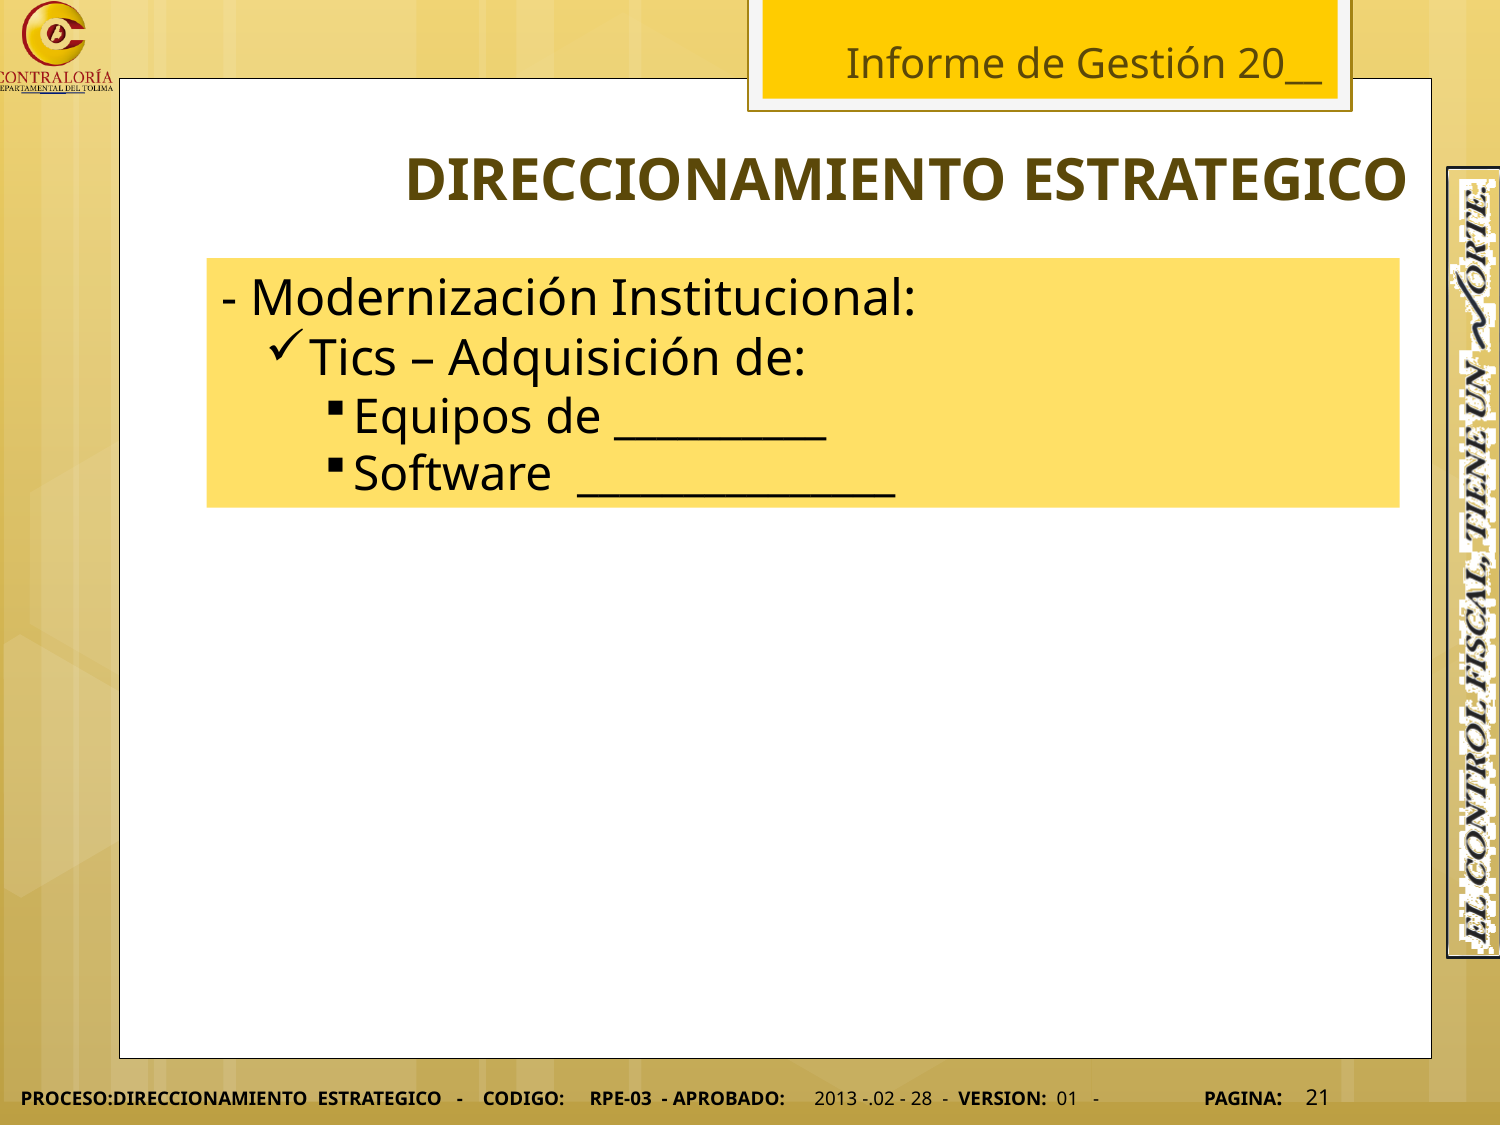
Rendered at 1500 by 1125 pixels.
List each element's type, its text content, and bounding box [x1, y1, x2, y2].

picture [1446, 166, 1500, 959]
text_box - Modernización Institucional: Tics – Adquisición de: Equipos de __________ Software _______________ [206, 258, 1400, 508]
title DIRECCIONAMIENTO ESTRATEGICO [270, 125, 1424, 220]
picture [0, 1, 113, 94]
